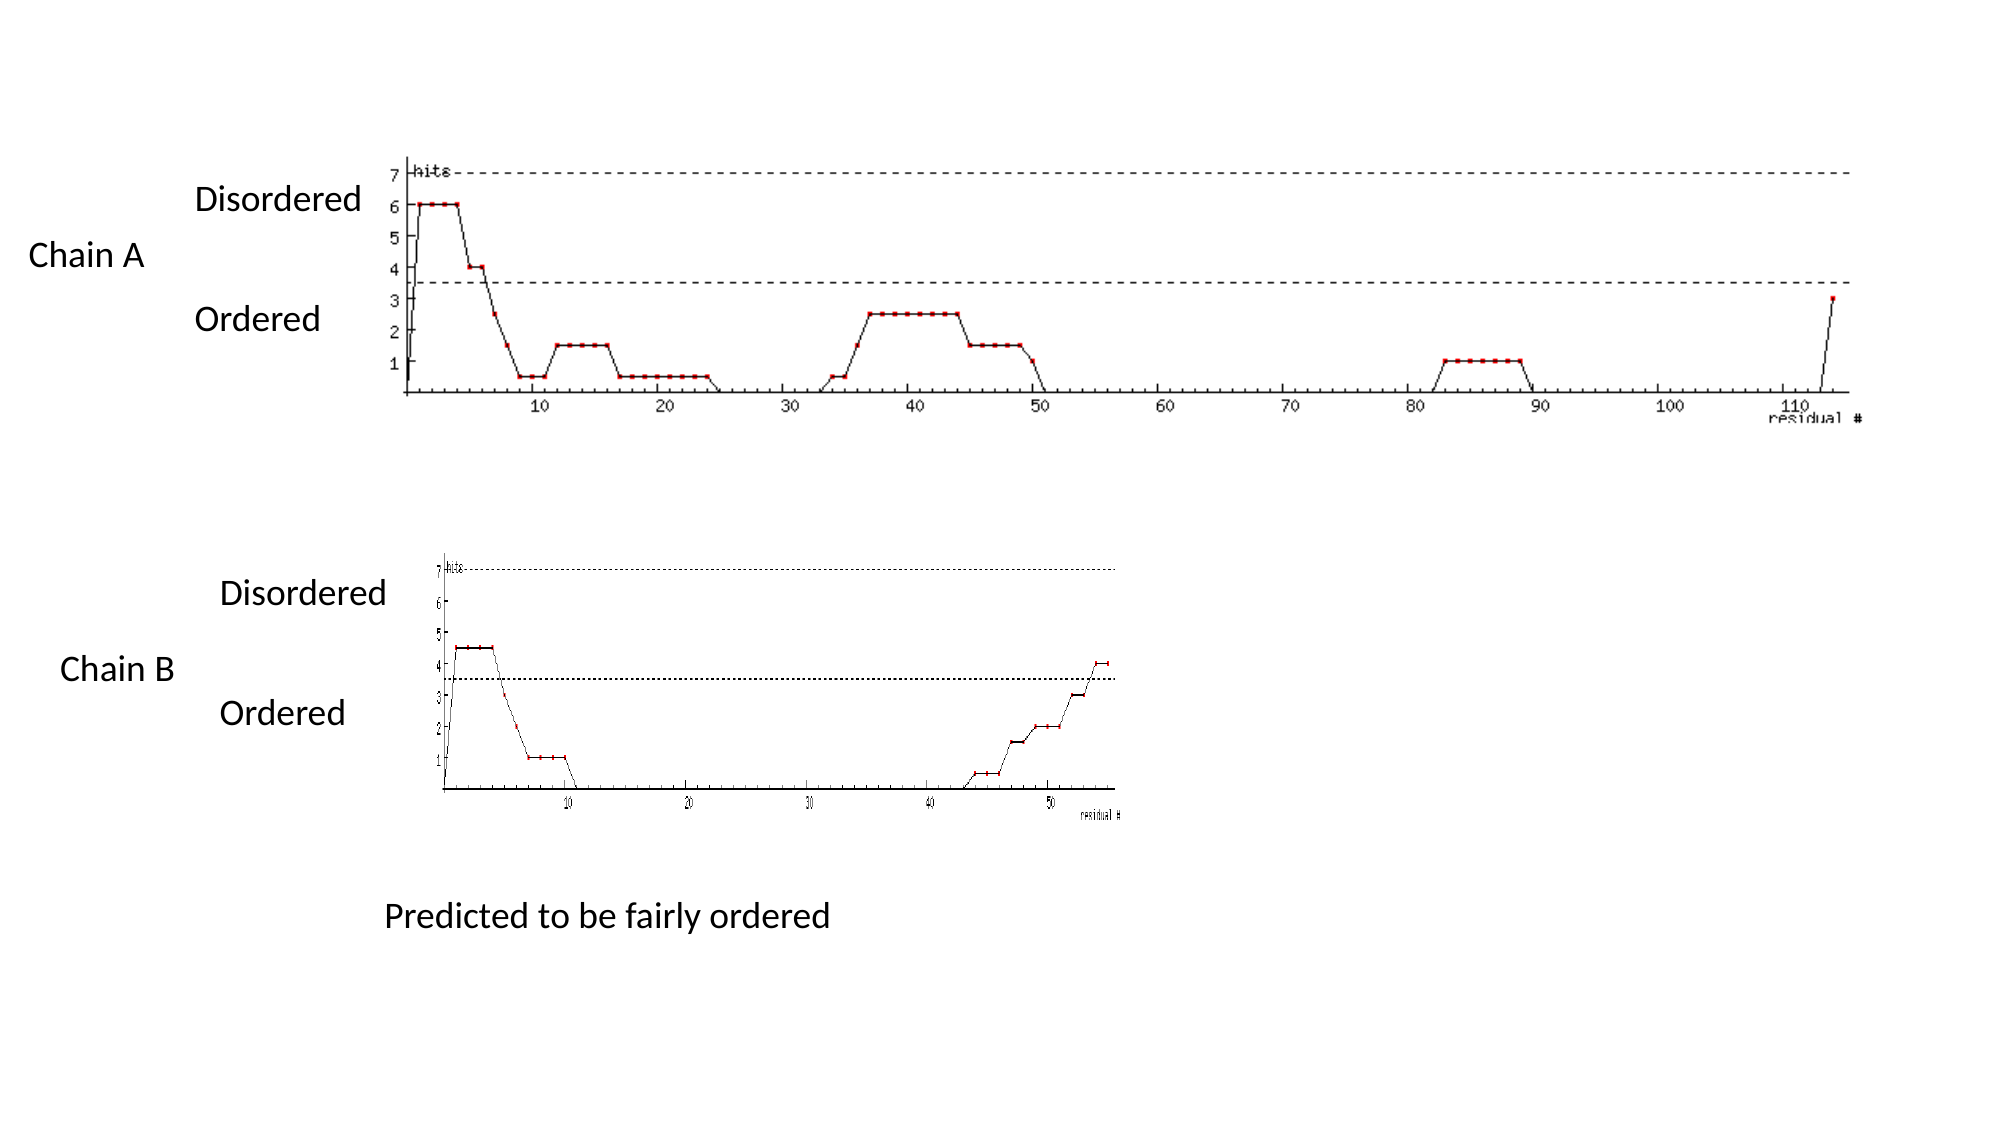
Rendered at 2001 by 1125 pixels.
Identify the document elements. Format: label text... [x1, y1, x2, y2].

text_box Chain A [13, 222, 160, 283]
text_box Chain B [45, 637, 190, 697]
text_box Predicted to be fairly ordered [369, 883, 847, 943]
text_box Disordered [205, 560, 403, 621]
text_box Ordered [179, 286, 337, 347]
picture [366, 135, 1884, 431]
text_box Disordered [180, 166, 366, 227]
picture [430, 533, 1126, 828]
text_box Ordered [204, 680, 362, 740]
